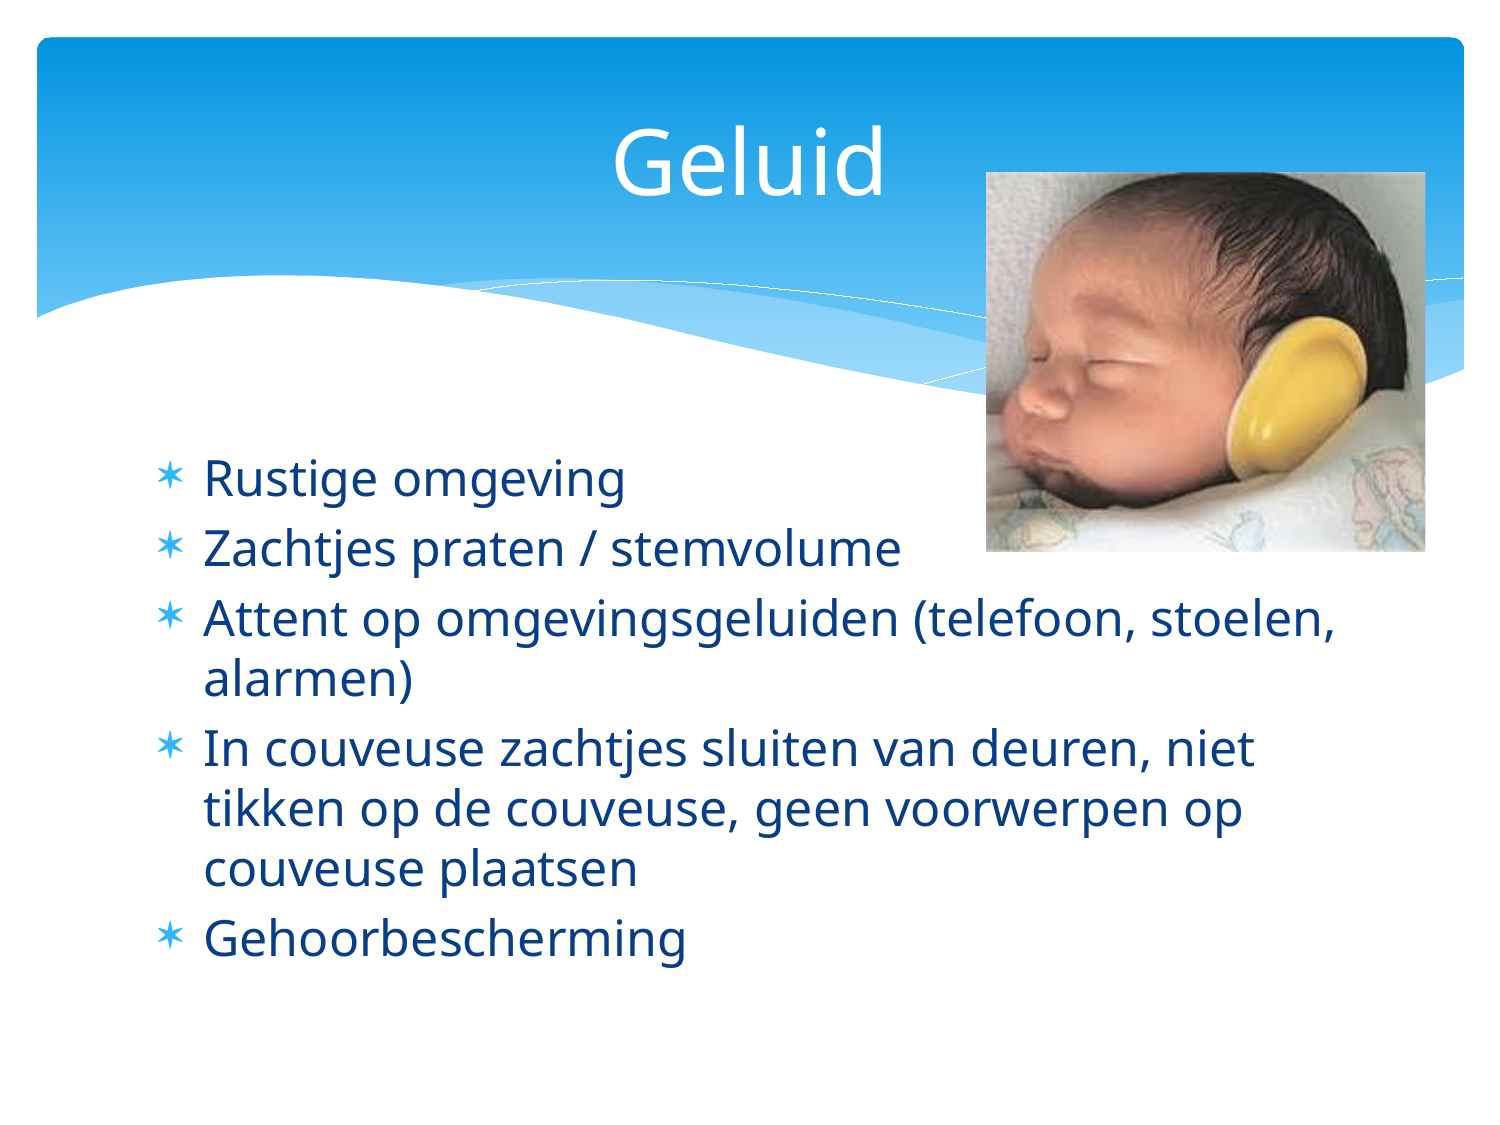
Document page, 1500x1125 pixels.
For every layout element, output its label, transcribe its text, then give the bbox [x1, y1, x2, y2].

picture [985, 172, 1426, 552]
title Geluid [75, 55, 1425, 261]
list Rustige omgeving Zachtjes praten / stemvolume Attent op omgevingsgeluiden (telefoon, stoelen, alarmen) In couveuse zachtjes sluiten van deuren, niet tikken op de couveuse, geen voorwerpen op couveuse plaatsen Gehoorbescherming [143, 438, 1359, 1005]
